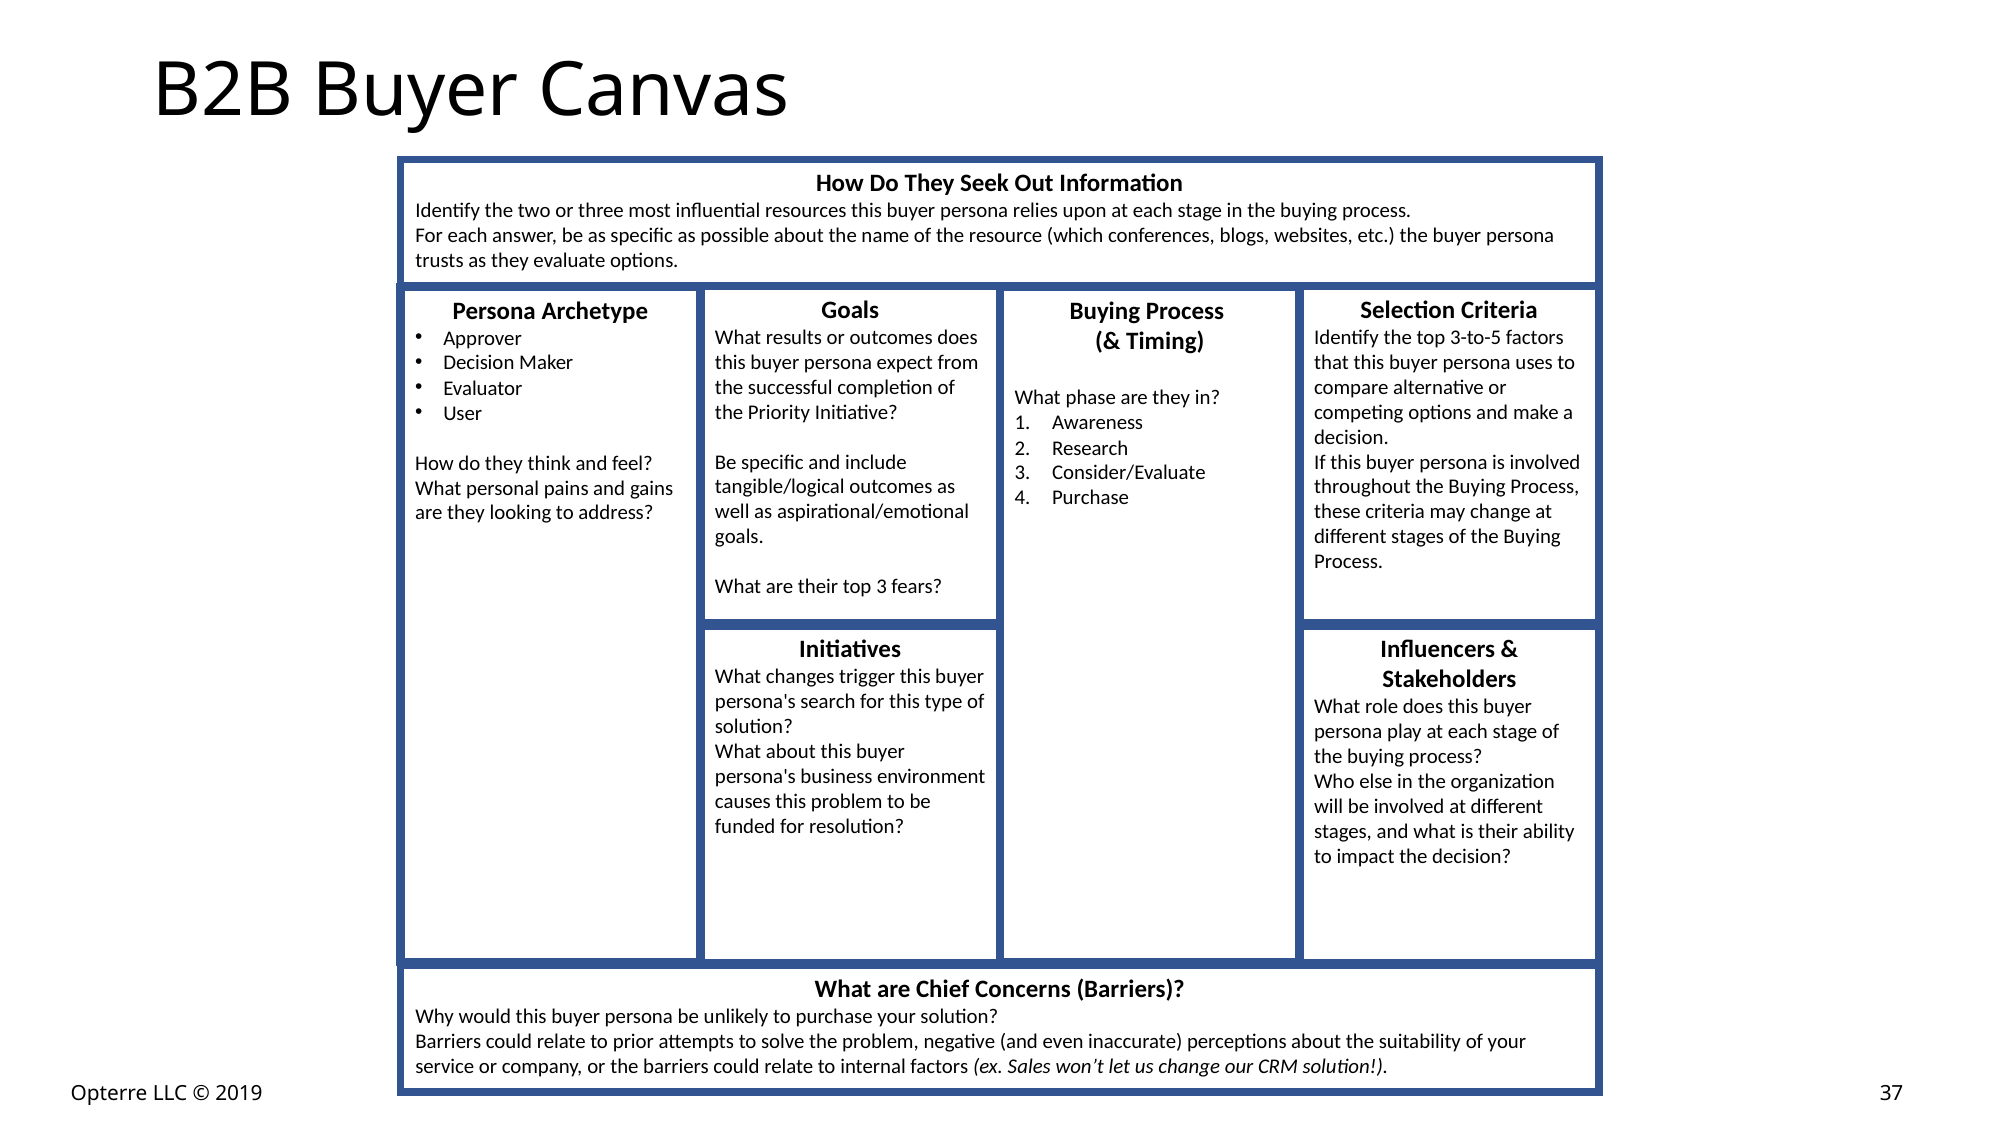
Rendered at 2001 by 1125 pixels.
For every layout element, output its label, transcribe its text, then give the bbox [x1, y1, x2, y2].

title B2B Buyer Canvas [137, 1, 1863, 181]
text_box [400, 159, 1600, 1093]
